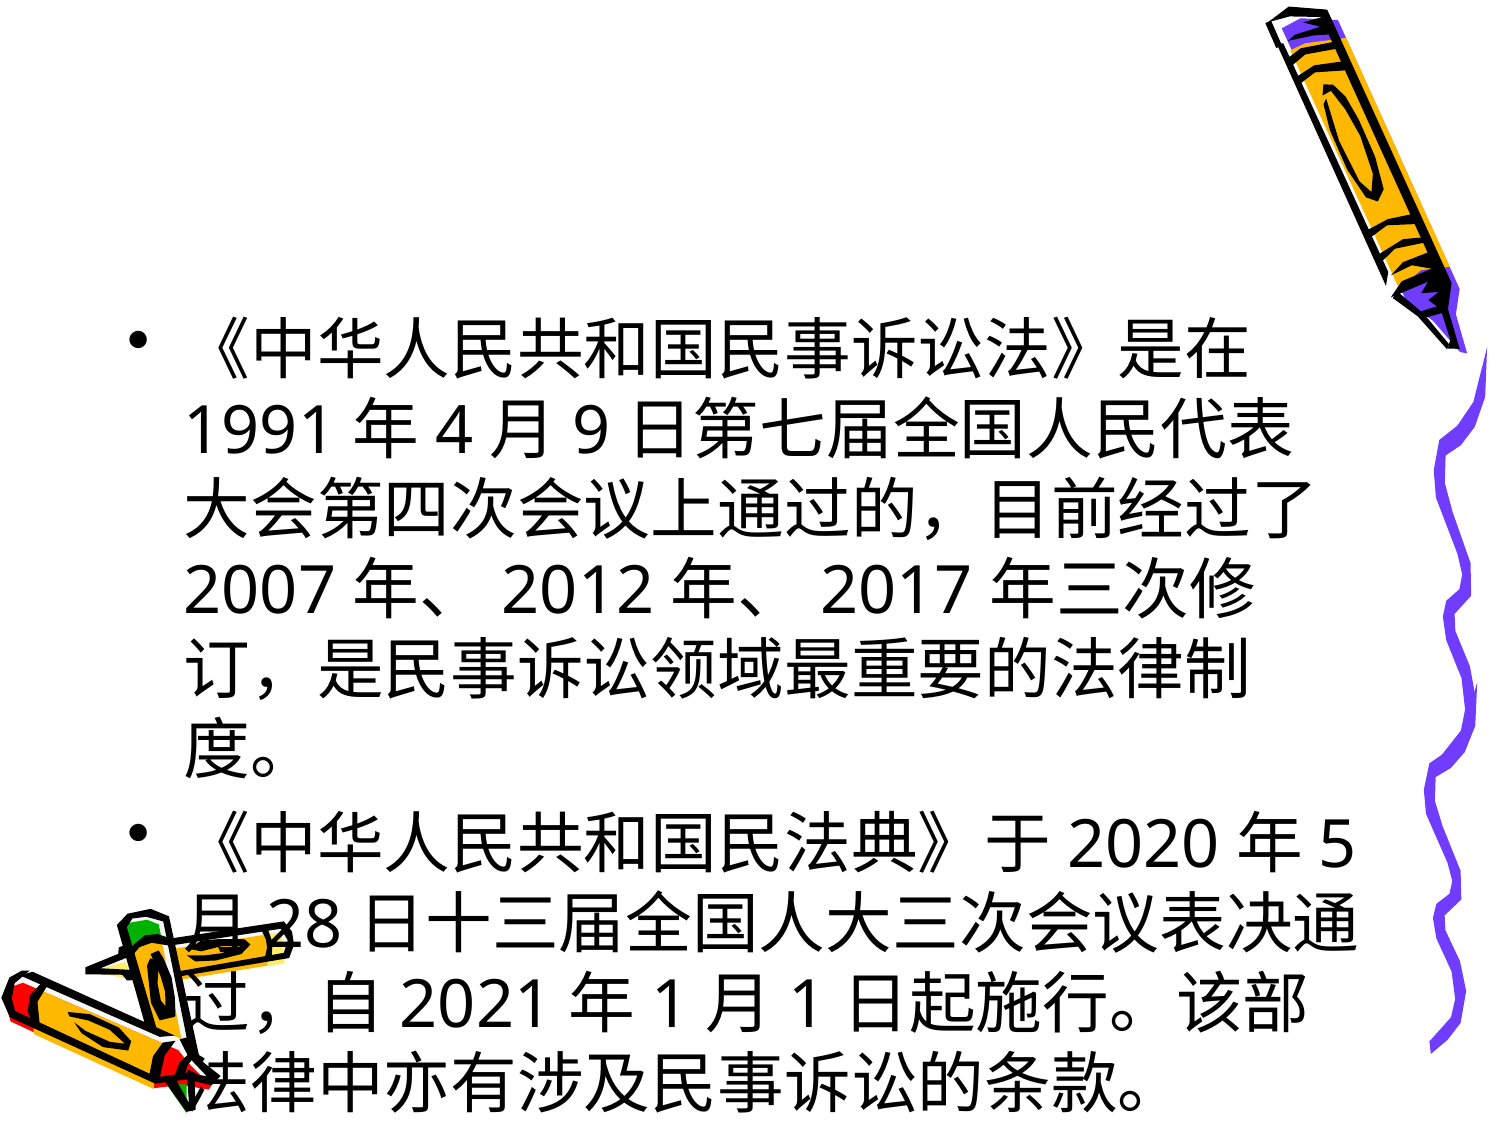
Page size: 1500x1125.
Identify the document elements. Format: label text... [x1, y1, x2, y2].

list 《中华人民共和国民事诉讼法》是在1991年4月9日第七届全国人民代表大会第四次会议上通过的，目前经过了2007年、2012年、2017年三次修订，是民事诉讼领域最重要的法律制度。 《中华人民共和国民法典》于2020年5月28日十三届全国人大三次会议表决通过，自2021年1月1日起施行。该部法律中亦有涉及民事诉讼的条款。 [112, 299, 1376, 1069]
